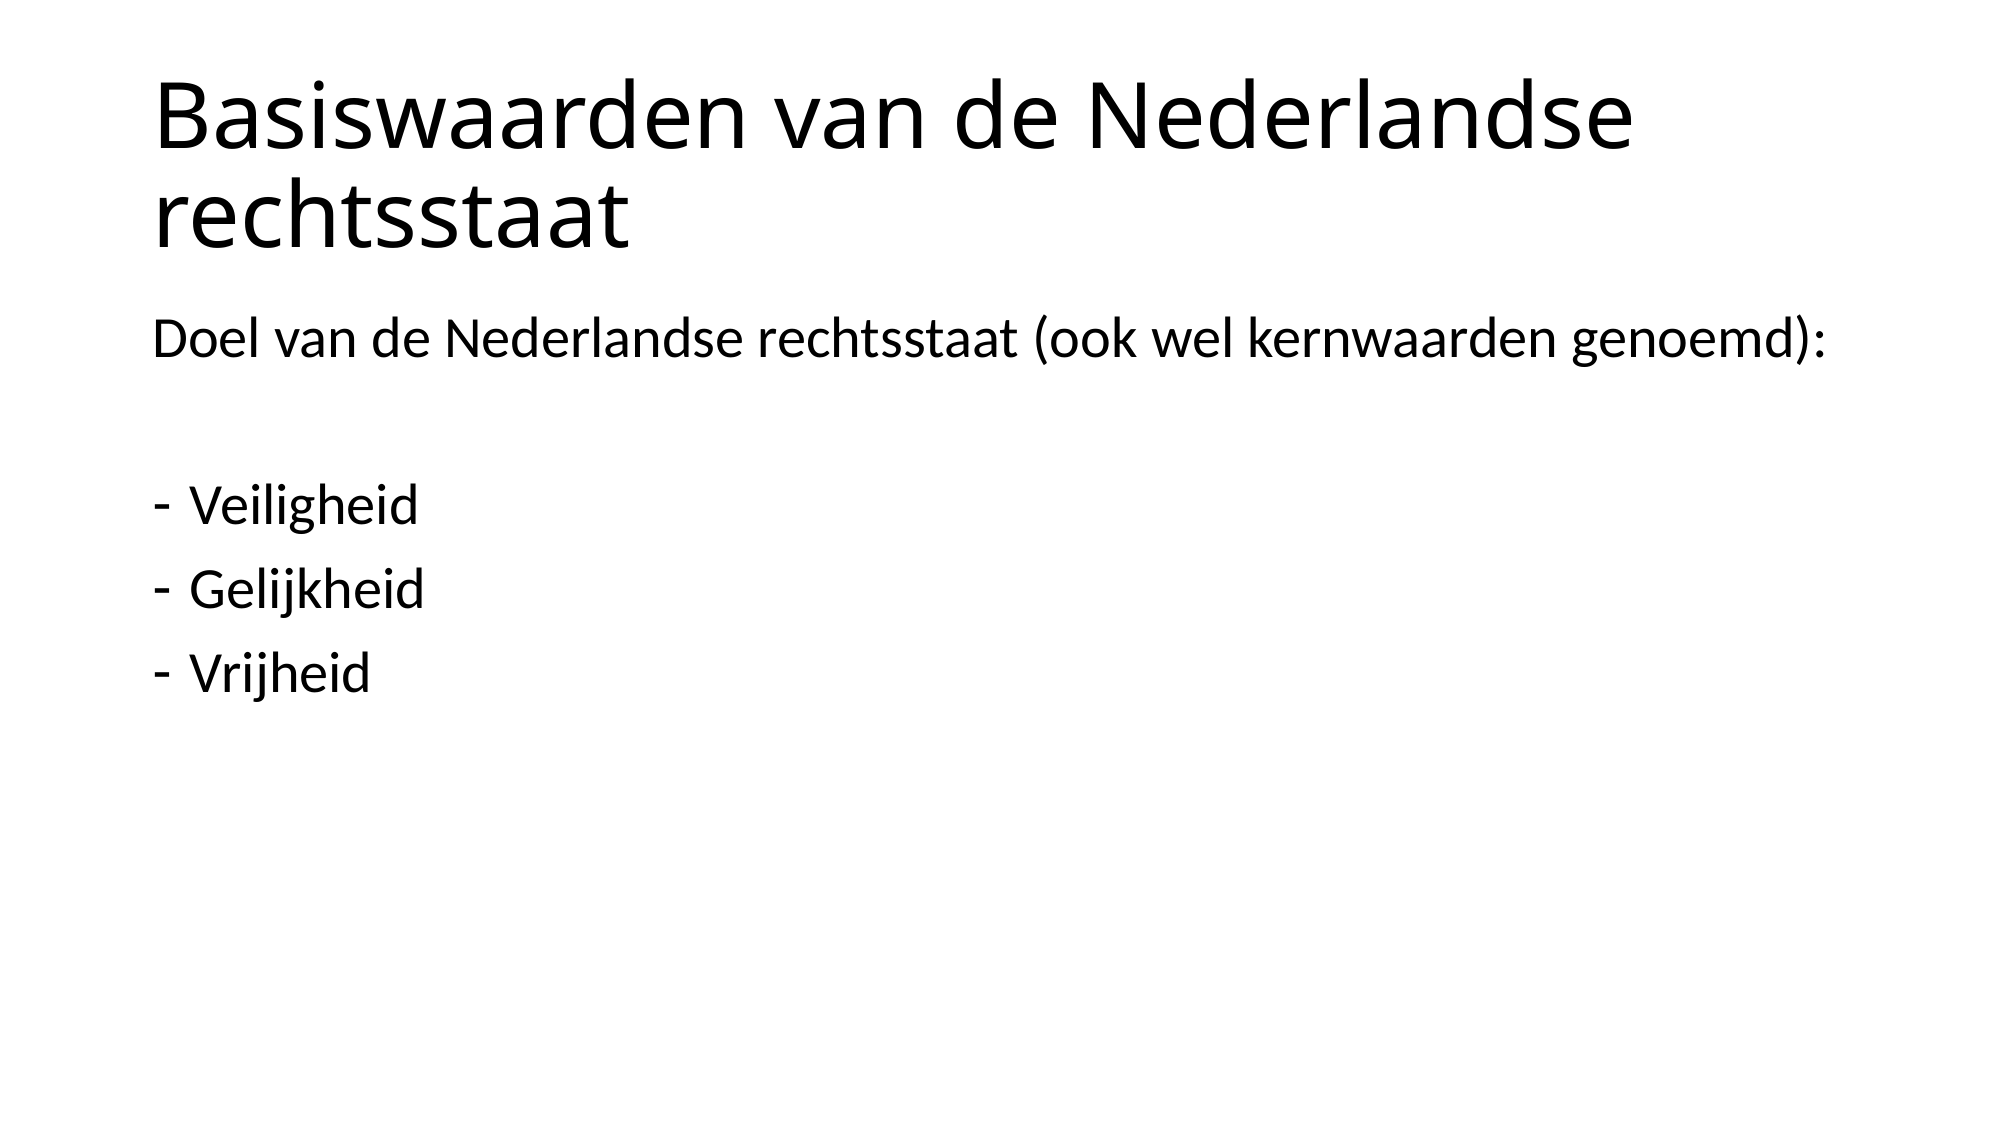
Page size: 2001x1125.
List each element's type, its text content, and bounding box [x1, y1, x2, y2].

list Doel van de Nederlandse rechtsstaat (ook wel kernwaarden genoemd): Veiligheid Gelijkheid Vrijheid [137, 299, 1863, 1014]
title Basiswaarden van de Nederlandse rechtsstaat [137, 59, 1863, 278]
